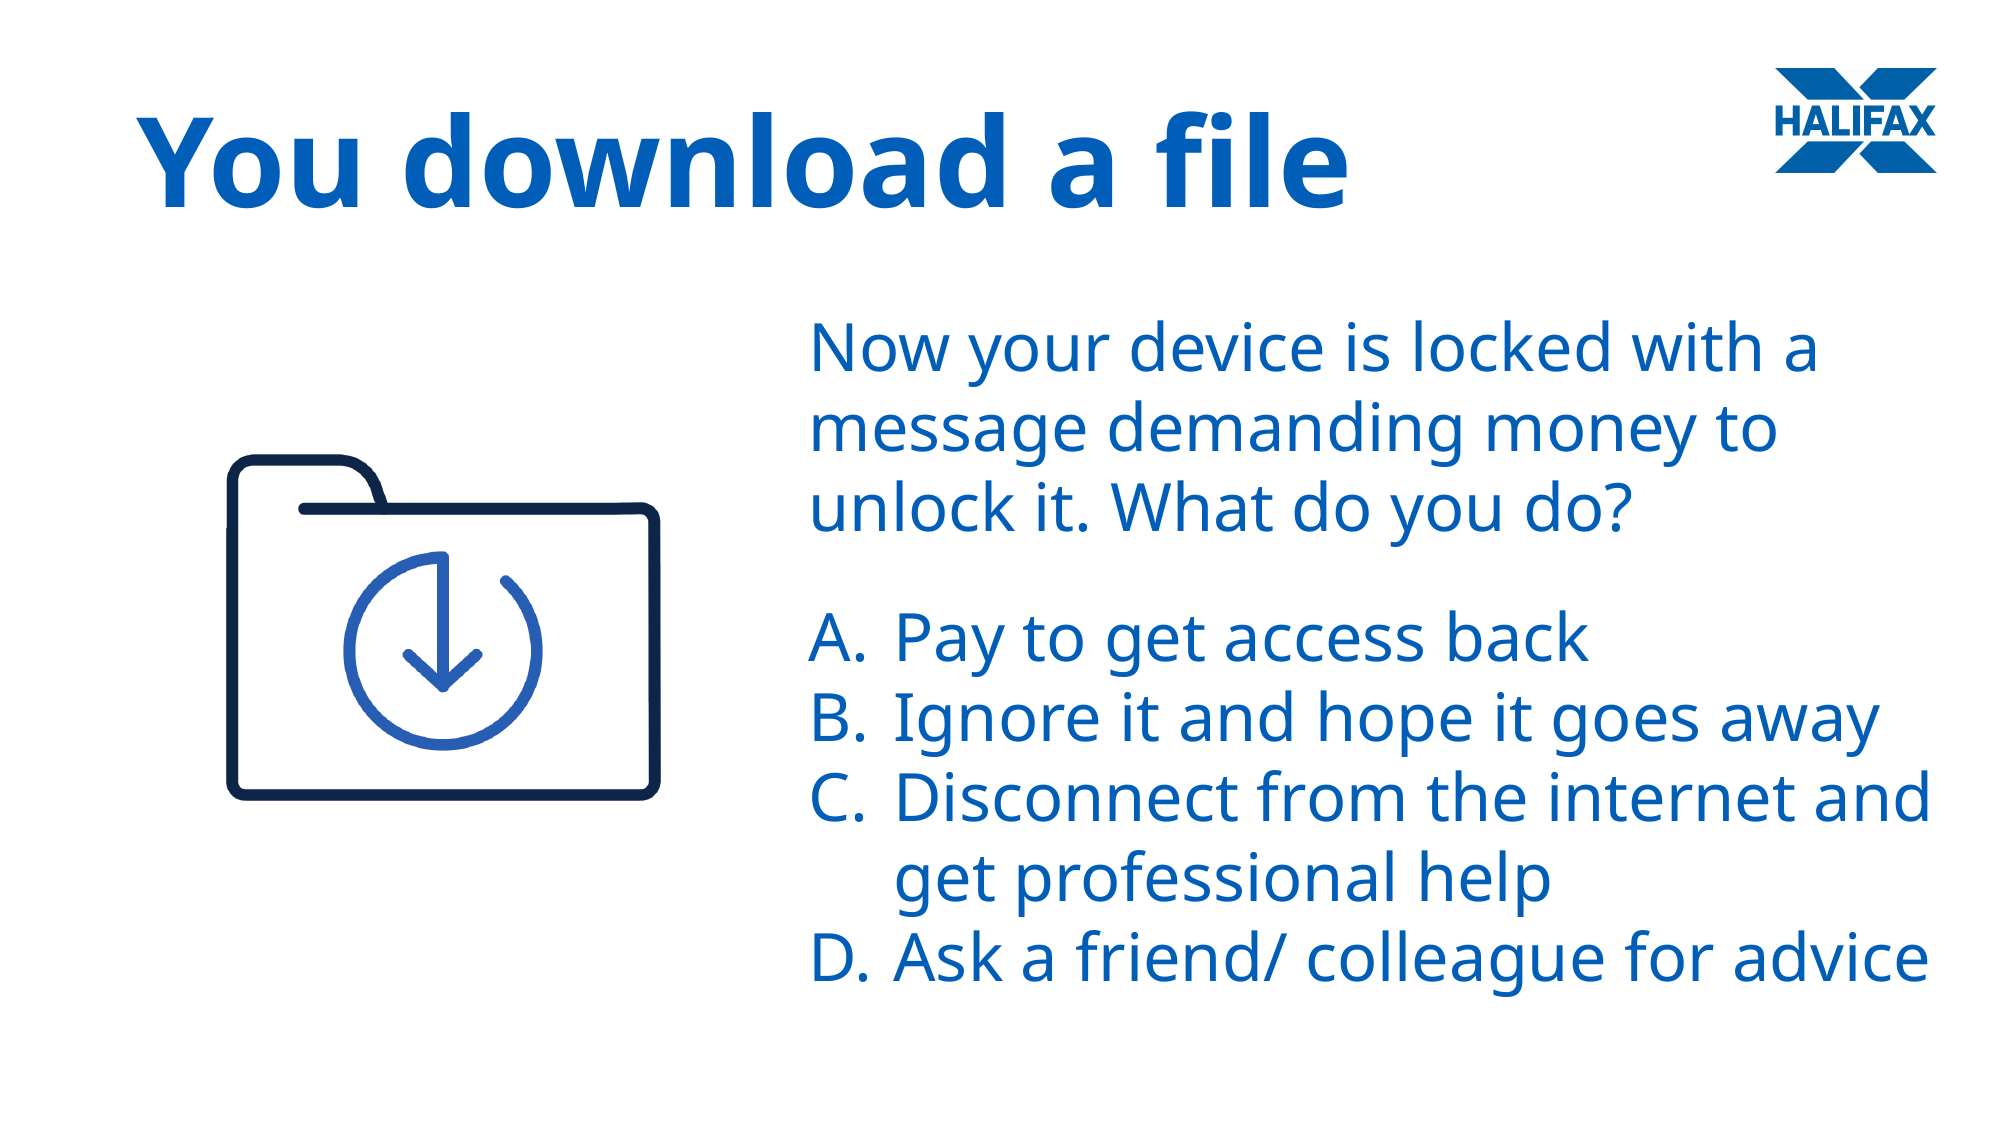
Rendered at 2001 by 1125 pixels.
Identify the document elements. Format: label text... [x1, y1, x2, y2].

list You download a file [121, 75, 1579, 221]
picture [121, 327, 764, 972]
list Now your device is locked with a message demanding money to unlock it. What do you do? Pay to get access back Ignore it and hope it goes away Disconnect from the internet and get professional help Ask a friend/ colleague for advice [794, 328, 1950, 972]
picture [1775, 68, 1937, 173]
